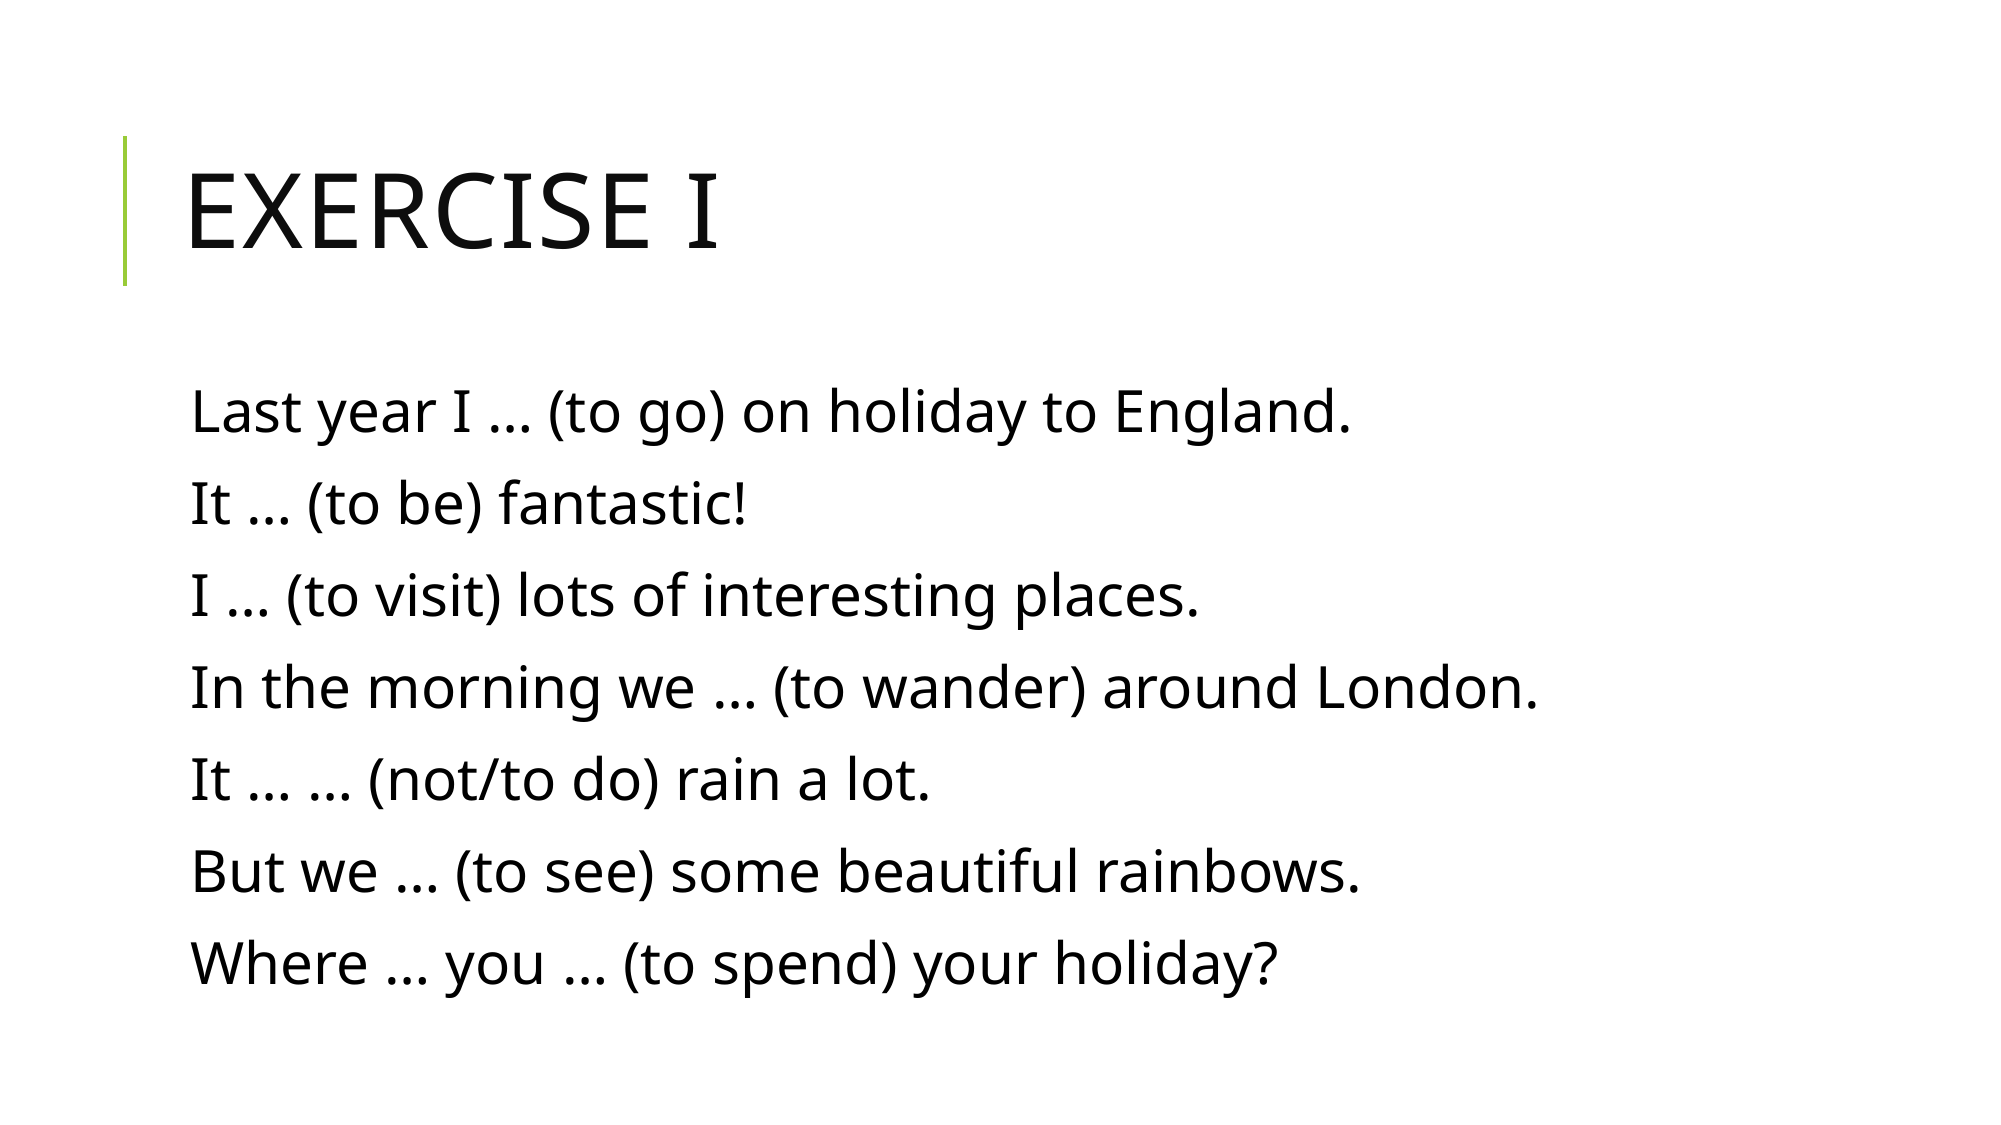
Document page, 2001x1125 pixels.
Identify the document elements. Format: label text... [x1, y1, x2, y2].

title Exercise I [168, 96, 1763, 342]
list Last year I … (to go) on holiday to England. It … (to be) fantastic! I … (to visit) lots of interesting places. In the morning we … (to wander) around London. It … … (not/to do) rain a lot. But we … (to see) some beautiful rainbows. Where … you … (to spend) your holiday? [168, 375, 1763, 1035]
